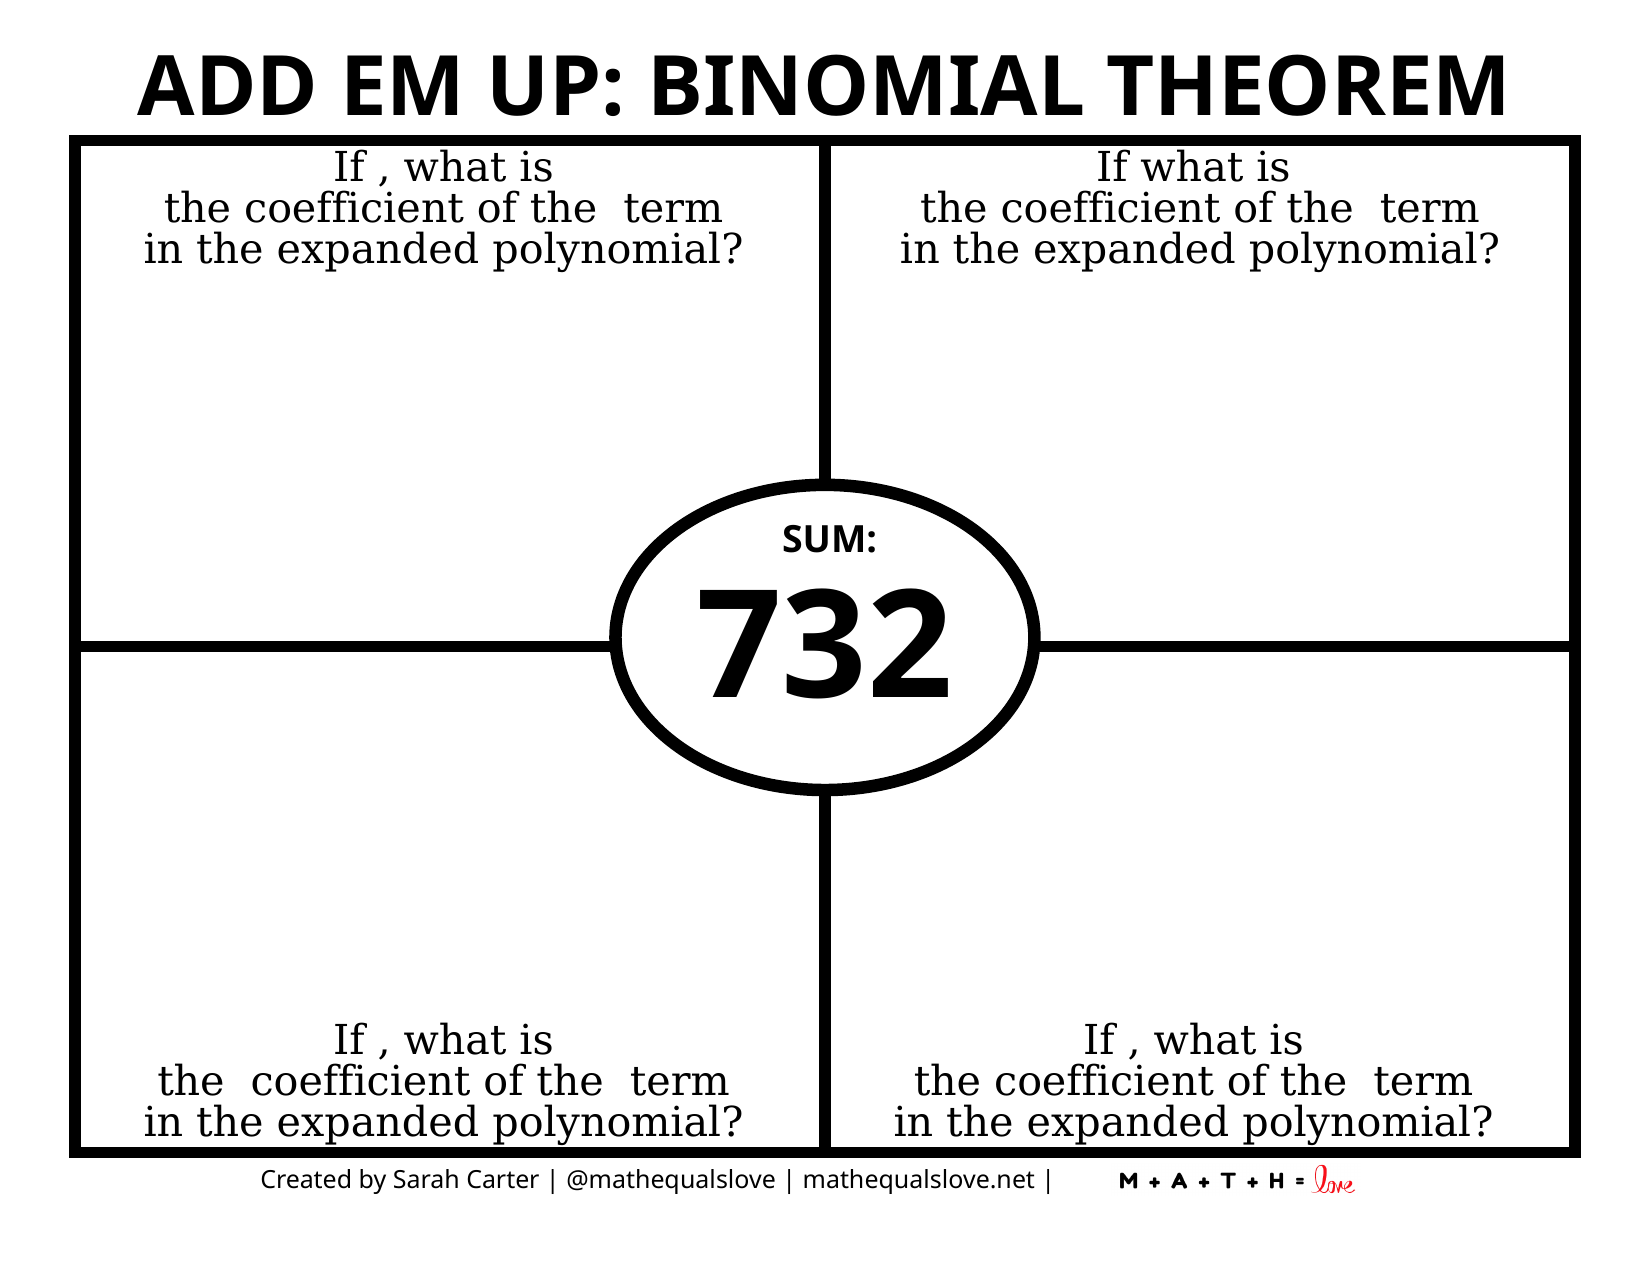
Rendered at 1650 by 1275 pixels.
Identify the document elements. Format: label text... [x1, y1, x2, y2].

text_box Created by Sarah Carter | @mathequalslove | mathequalslove.net | [245, 1156, 1650, 1201]
text_box SUM: [767, 507, 911, 568]
picture [1111, 1163, 1361, 1196]
text_box ADD EM UP: BINOMIAL THEOREM [74, 24, 1575, 140]
text_box 732 [614, 483, 1036, 792]
